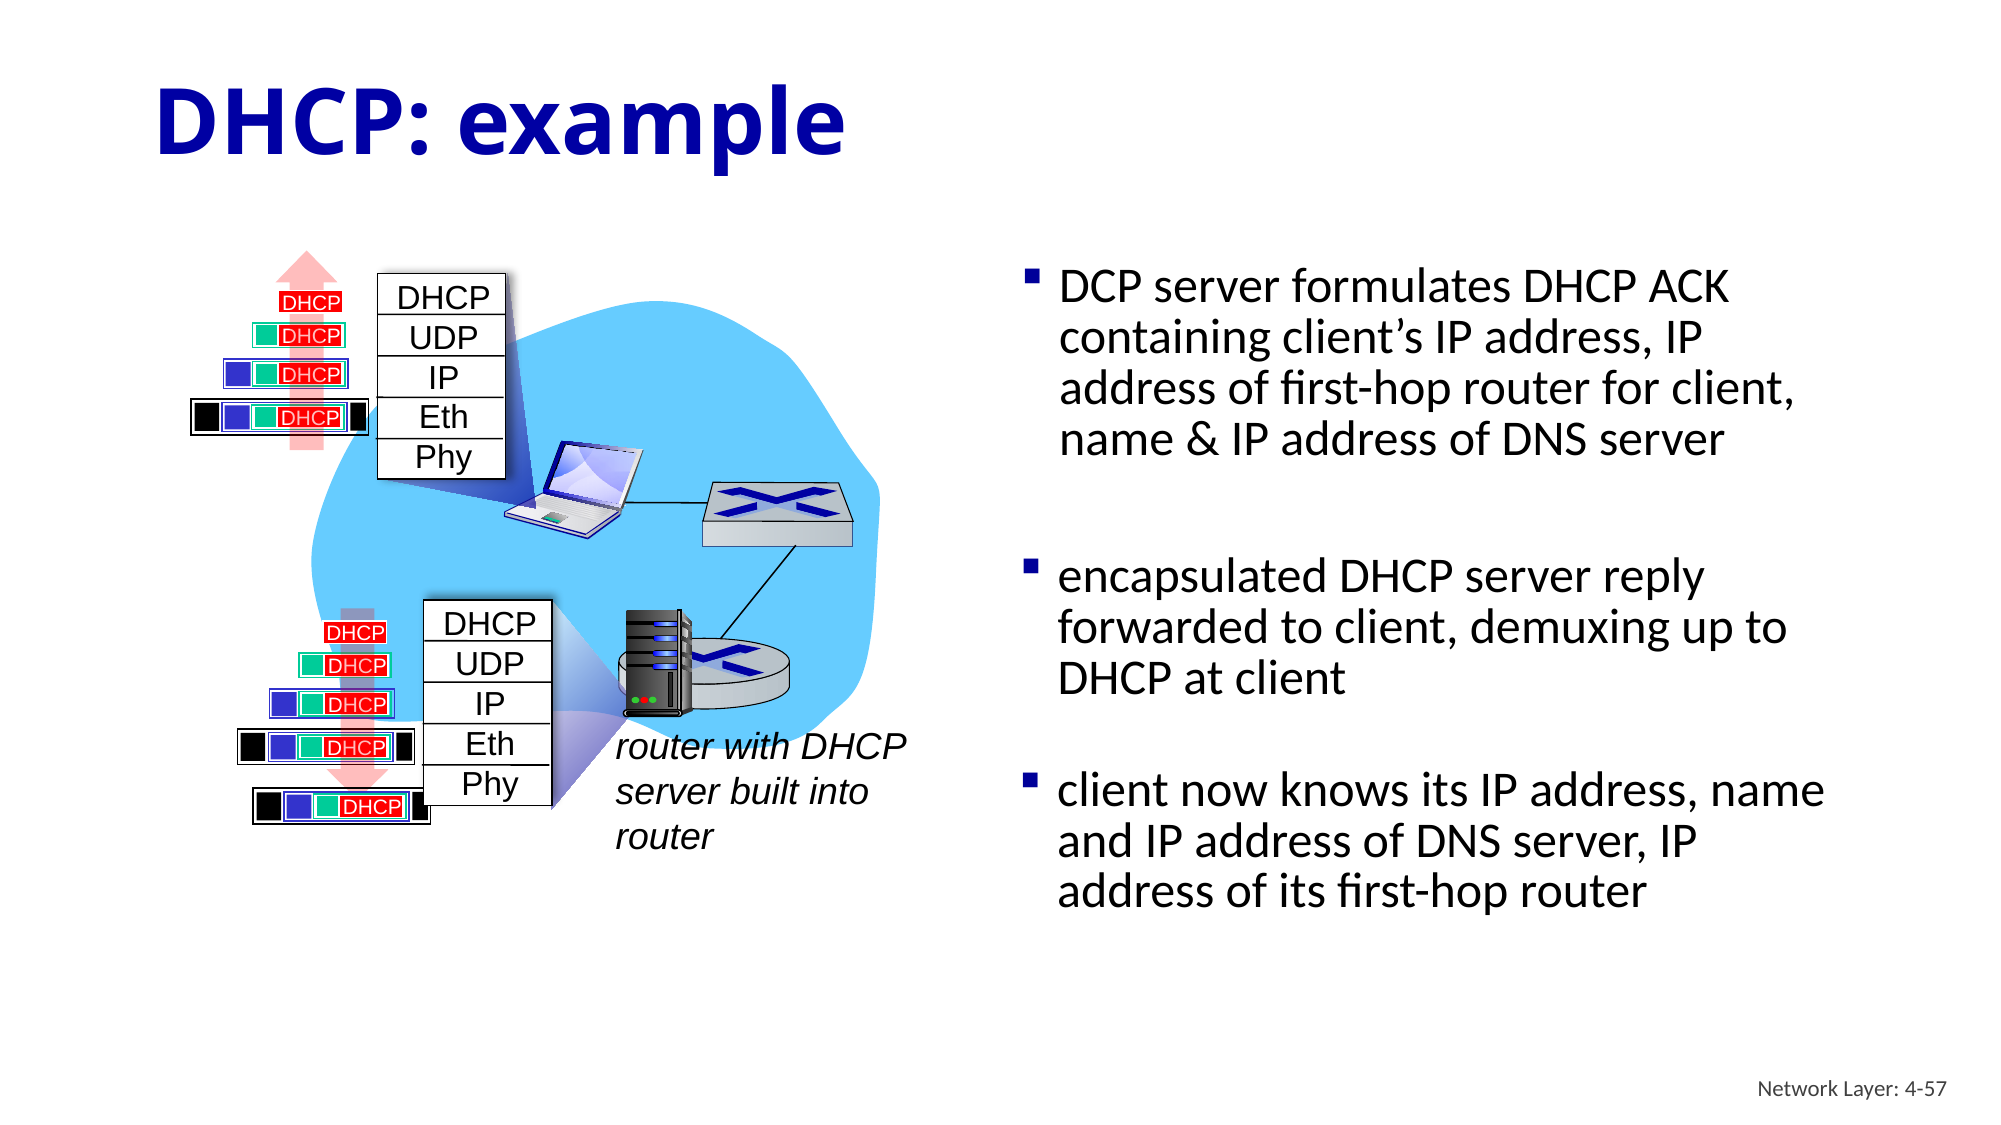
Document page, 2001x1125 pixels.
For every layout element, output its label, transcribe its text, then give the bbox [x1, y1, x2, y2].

text_box router with DHCP server built into router [600, 714, 931, 865]
text_box encapsulated DHCP server reply forwarded to client, demuxing up to DHCP at client [1004, 544, 1858, 757]
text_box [375, 268, 536, 509]
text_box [503, 440, 644, 542]
text_box [311, 301, 880, 722]
slide_number Network Layer: 4-57 [1512, 1056, 1963, 1117]
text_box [623, 610, 693, 717]
text_box DCP server formulates DHCP ACK containing client’s IP address, IP address of first-hop router for client, name & IP address of DNS server [1005, 253, 1862, 513]
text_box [237, 608, 415, 800]
text_box client now knows its IP address, name and IP address of DNS server, IP address of its first-hop router [1003, 757, 1858, 982]
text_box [253, 786, 431, 827]
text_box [191, 250, 369, 451]
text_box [702, 482, 854, 547]
title DHCP: example [137, 51, 1863, 198]
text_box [421, 594, 638, 811]
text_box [311, 612, 401, 653]
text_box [693, 638, 790, 709]
